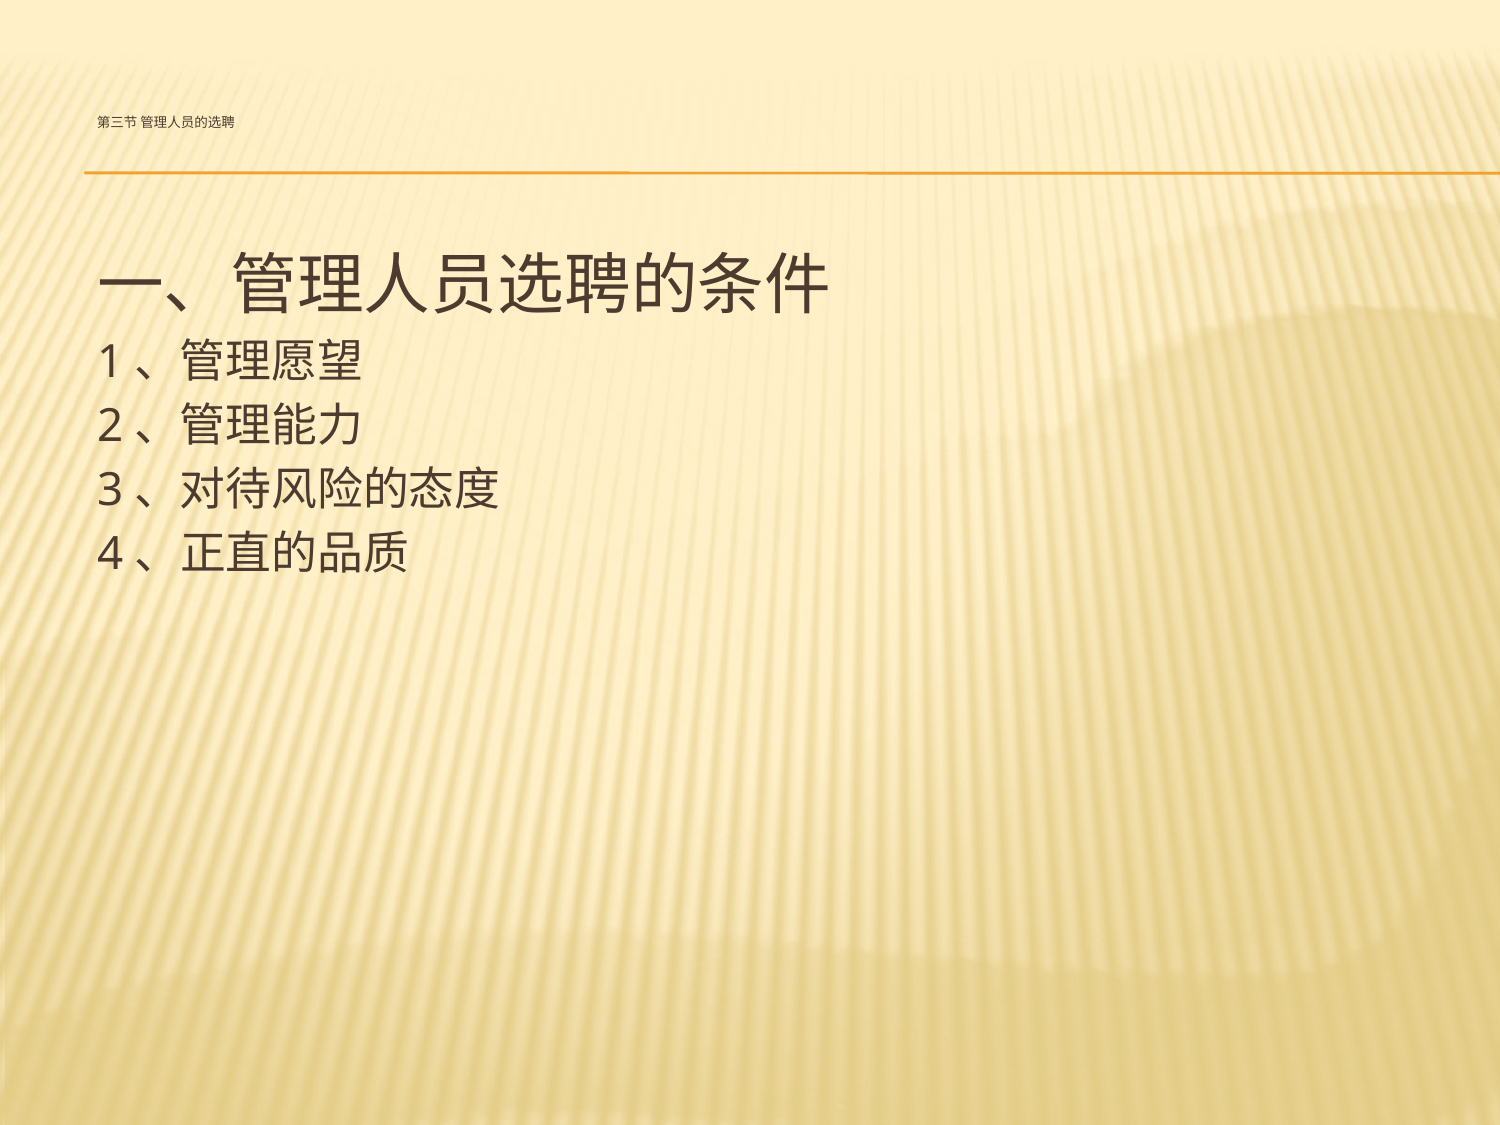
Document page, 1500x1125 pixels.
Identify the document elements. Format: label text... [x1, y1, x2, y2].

list 一、管理人员选聘的条件 1、管理愿望 2、管理能力 3、对待风险的态度 4、正直的品质 [81, 234, 1426, 1006]
title 第三节 管理人员的选聘 [82, 82, 1432, 155]
